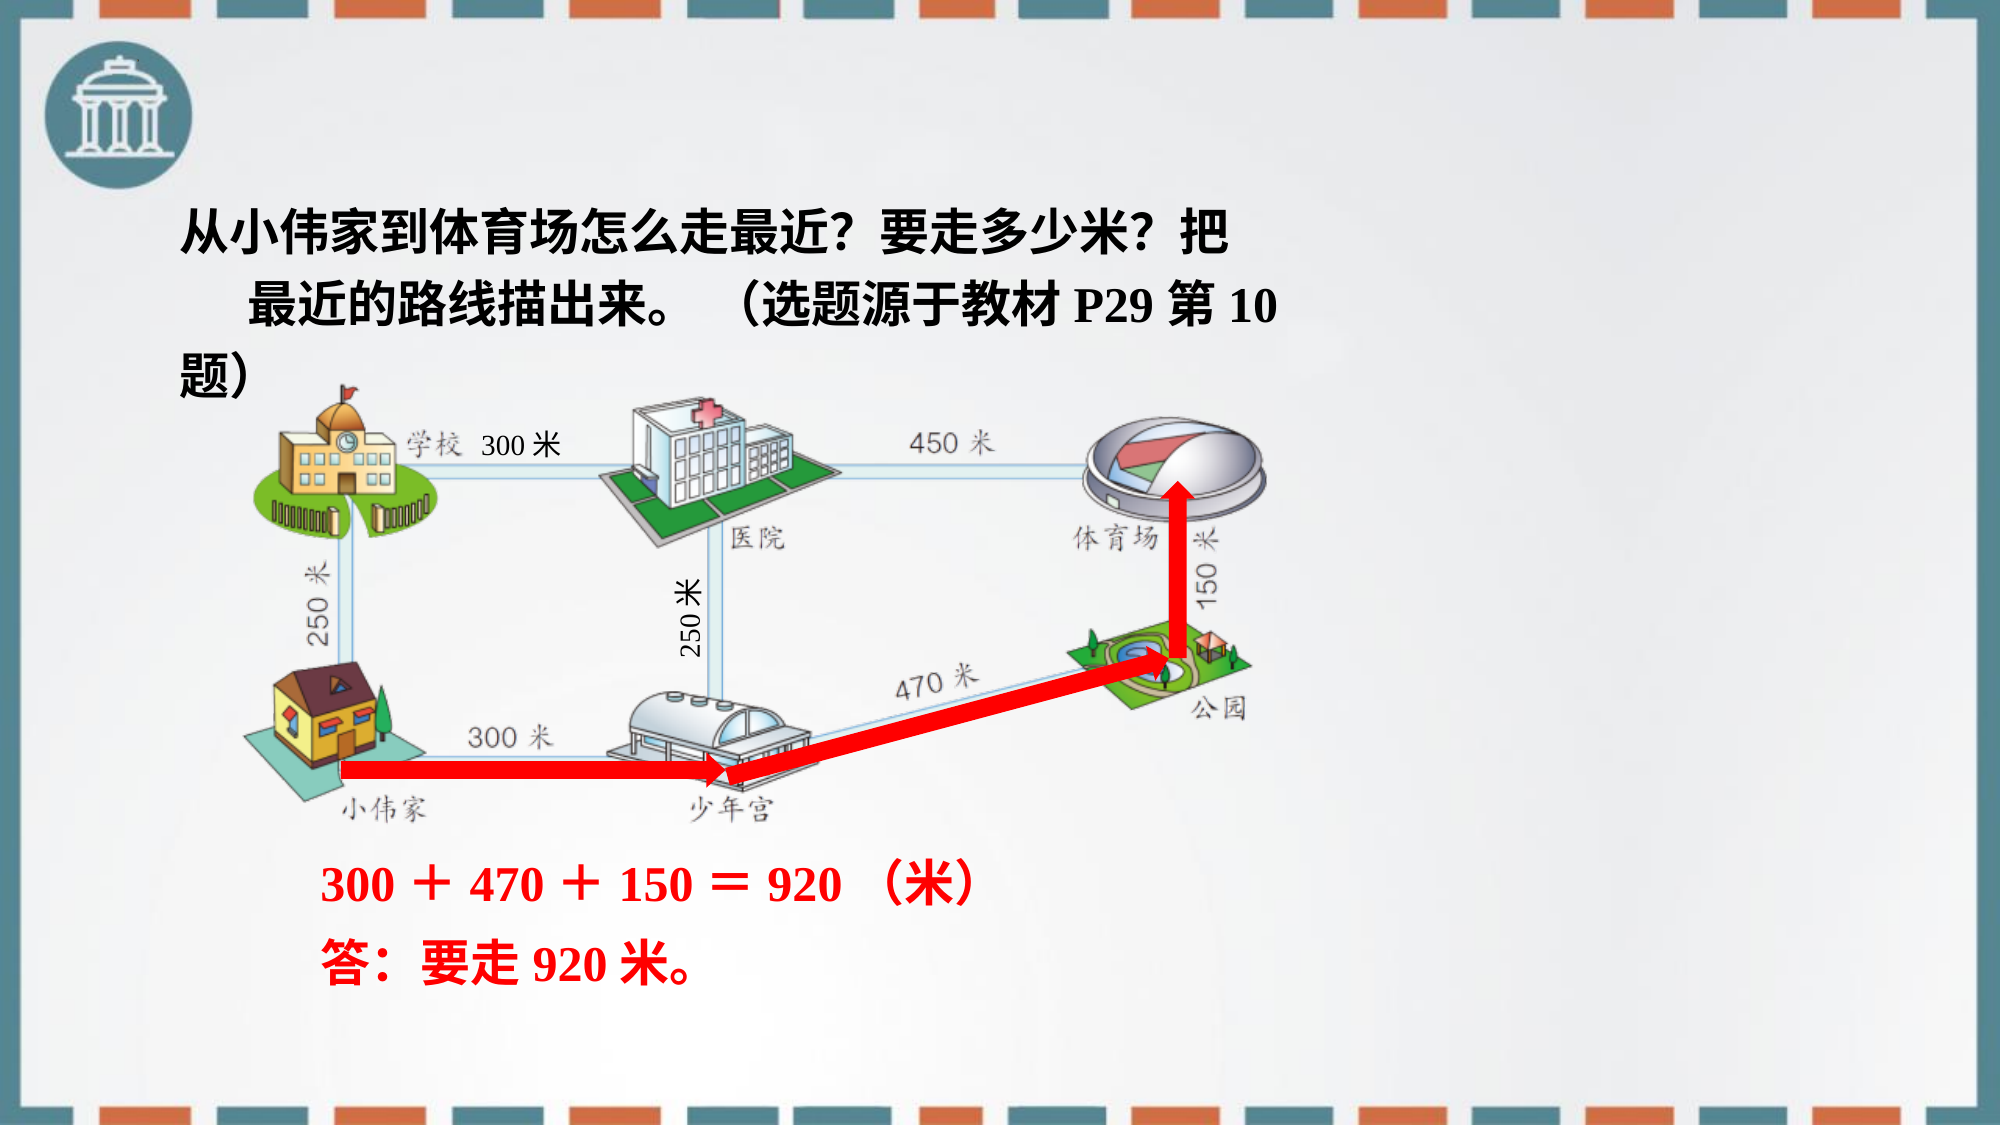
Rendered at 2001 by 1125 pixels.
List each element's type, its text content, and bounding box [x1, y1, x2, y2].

text_box 从小伟家到体育场怎么走最近？要走多少米？把 最近的路线描出来。 （选题源于教材P29第10题） [164, 208, 1350, 385]
text_box 300＋470＋150＝920（米） 答：要走920米。 [305, 822, 1289, 1000]
picture [0, 0, 2000, 1125]
